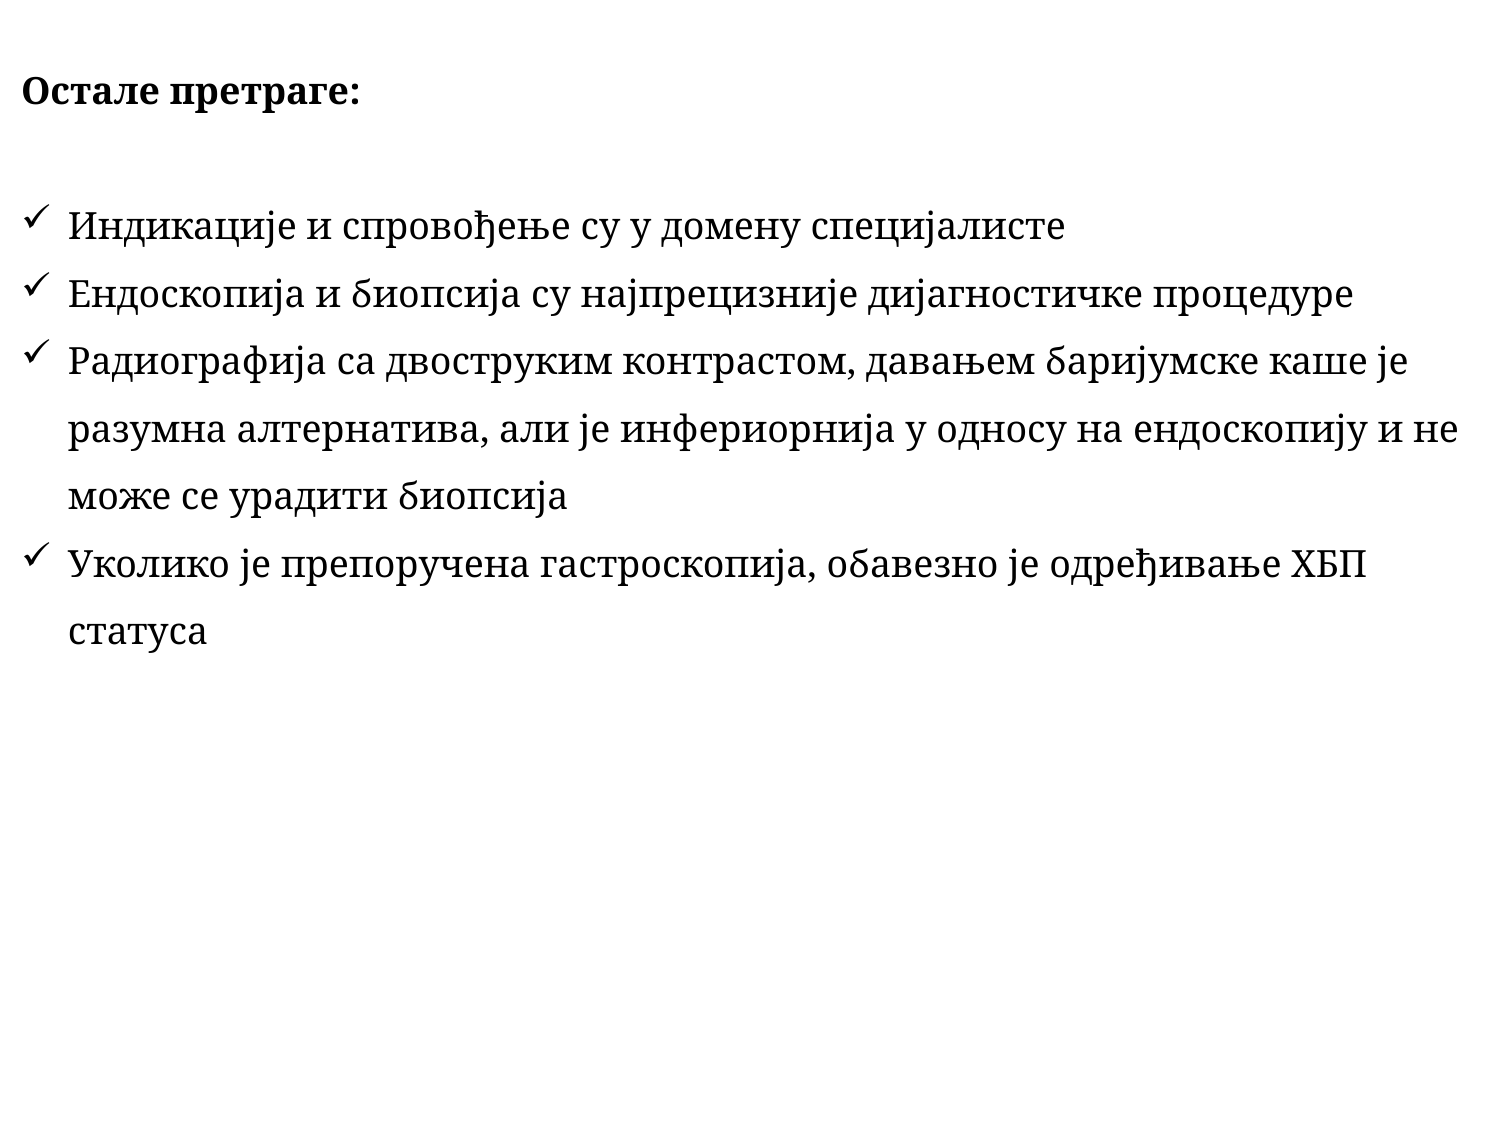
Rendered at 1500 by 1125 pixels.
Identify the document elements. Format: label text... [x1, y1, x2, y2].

text_box Остале претраге: Индикације и спровођење су у домену специјалисте Ендоскопија и биопсија су најпрецизније дијагностичке процедуре Радиографија са двоструким контрастом, давањем баријумске каше је разумна алтернатива, али је инфериорнија у односу на ендоскопију и не може се урадити биопсија Уколико је препоручена гастроскопија, обавезно је одређивање ХБП статуса [6, 37, 1482, 705]
